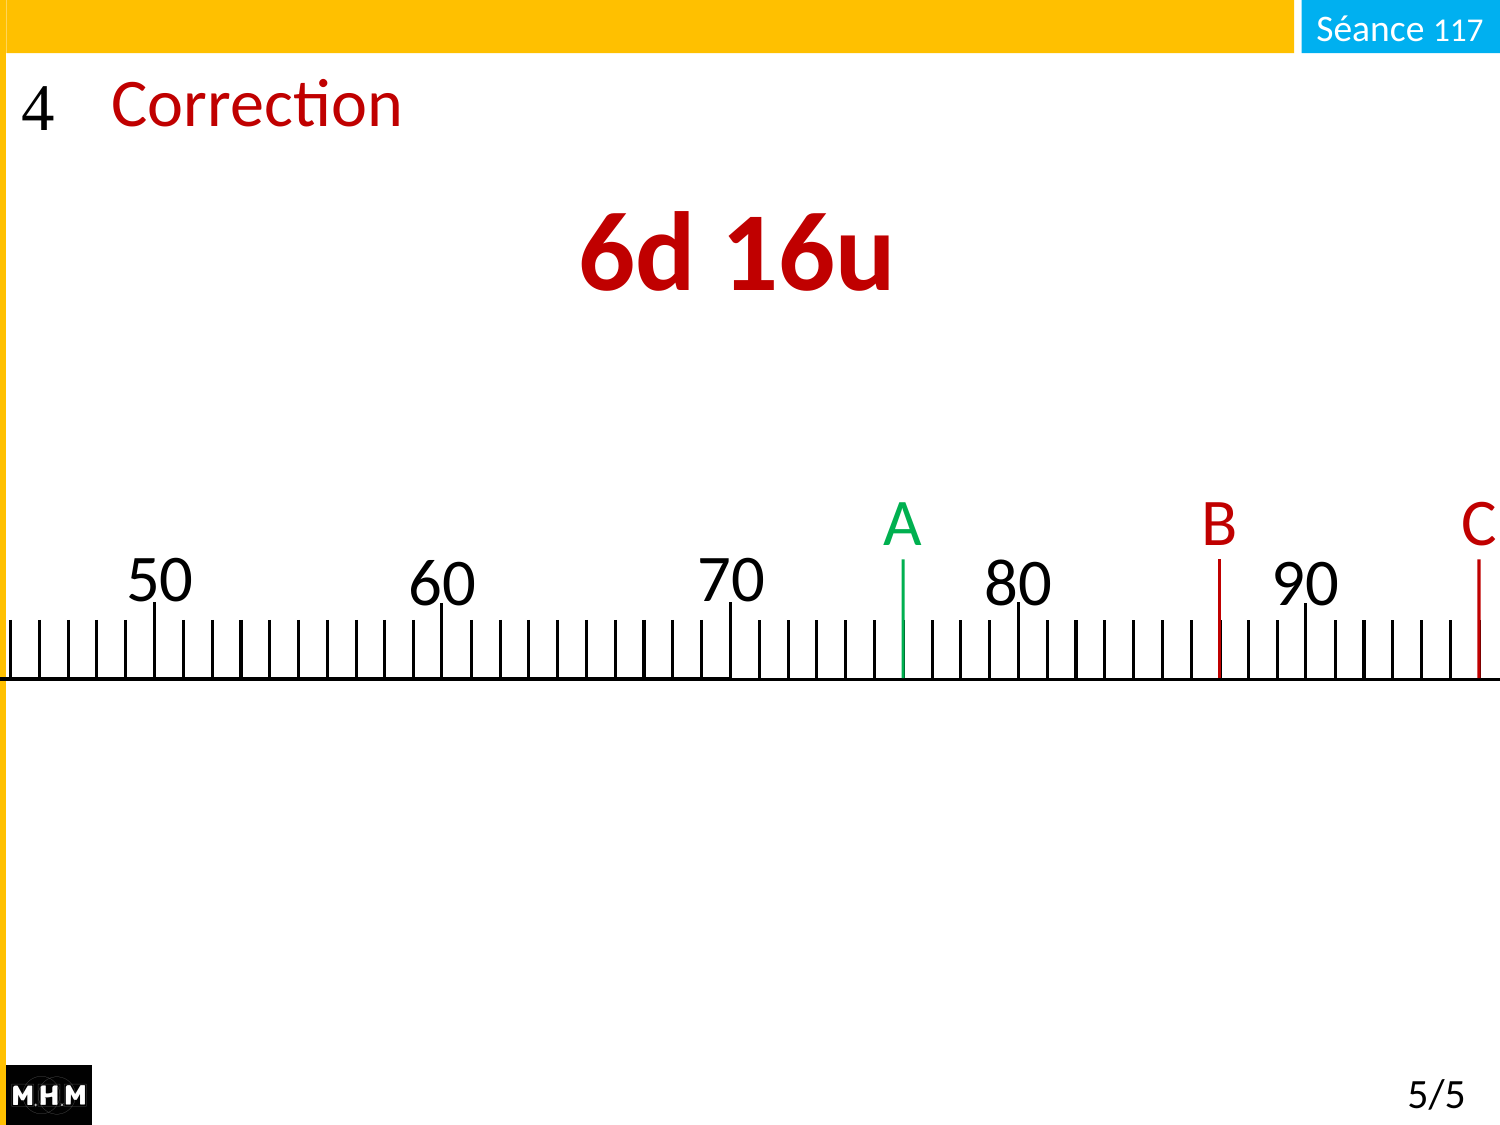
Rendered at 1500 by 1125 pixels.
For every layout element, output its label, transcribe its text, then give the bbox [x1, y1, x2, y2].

picture [6, 1065, 92, 1125]
text_box 60 [402, 538, 482, 602]
text_box 80 [978, 538, 1058, 602]
list 5/5 [1373, 1064, 1500, 1125]
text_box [0, 602, 1500, 680]
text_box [863, 479, 943, 679]
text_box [1180, 479, 1260, 679]
text_box 90 [1271, 538, 1351, 602]
text_box 6d 16u [273, 170, 1202, 321]
text_box 70 [697, 534, 777, 602]
text_box 50 [126, 534, 206, 602]
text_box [1439, 479, 1500, 679]
title Correction [96, 60, 1391, 150]
